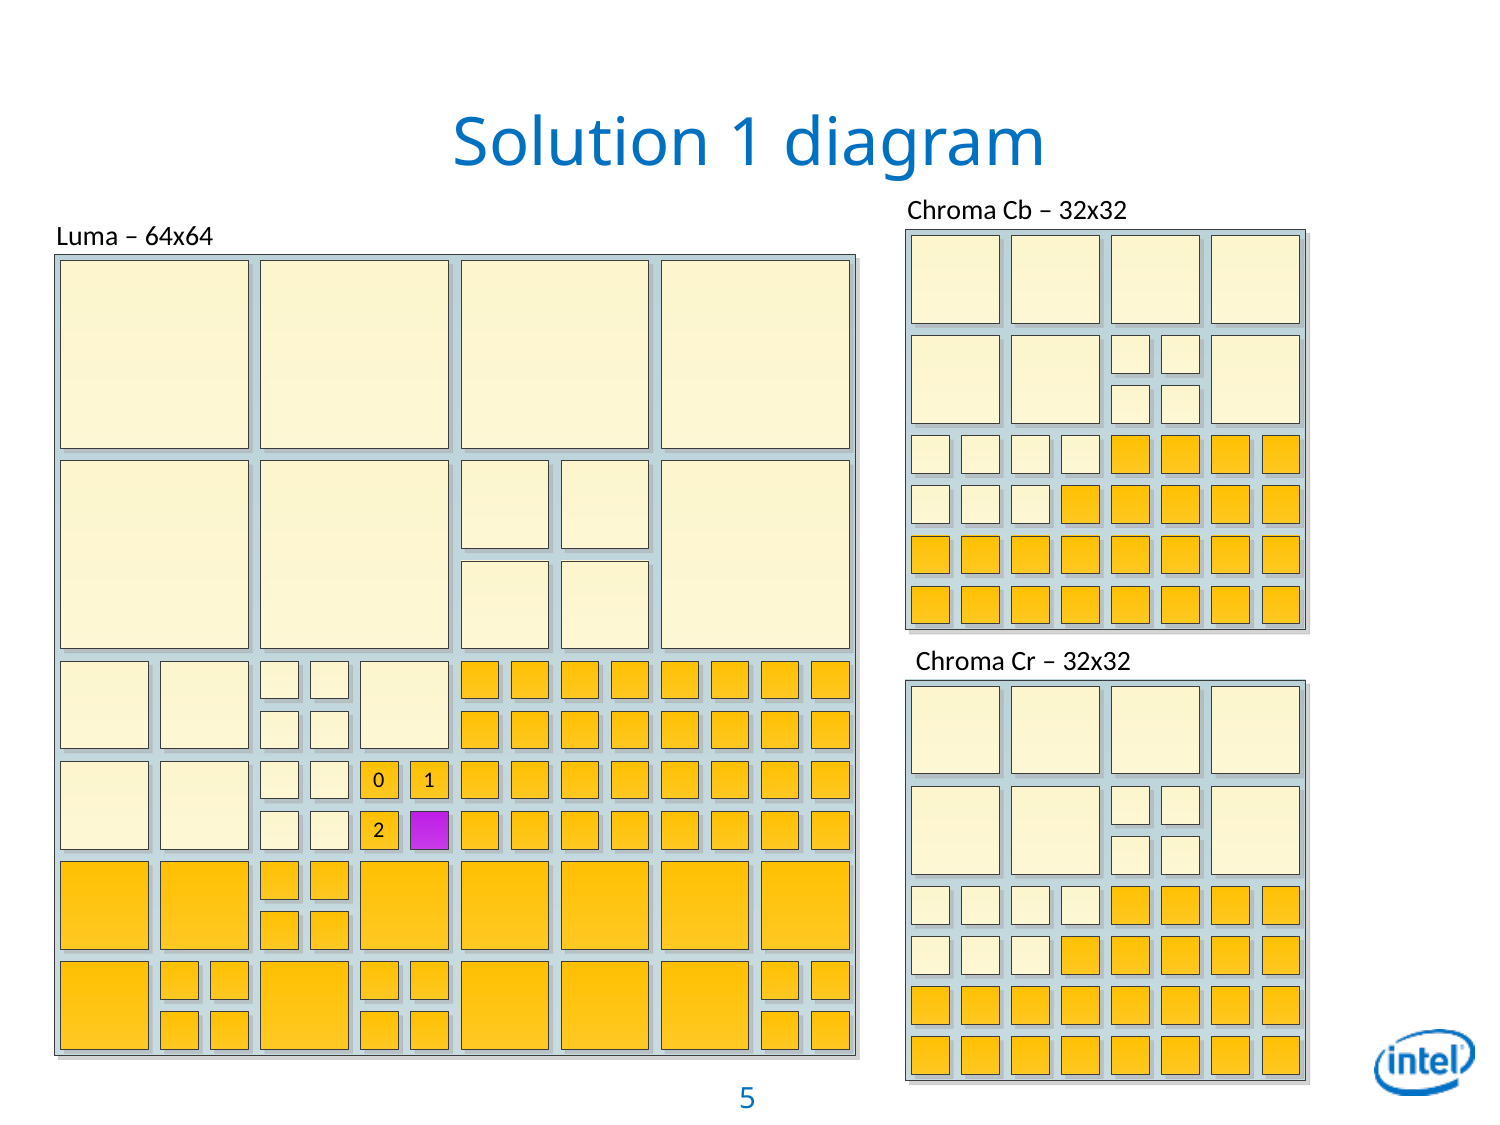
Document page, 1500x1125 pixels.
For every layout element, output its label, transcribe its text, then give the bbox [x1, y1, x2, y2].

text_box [49, 187, 1313, 1090]
picture [1374, 1029, 1475, 1096]
title Solution 1 diagram [75, 45, 1425, 233]
